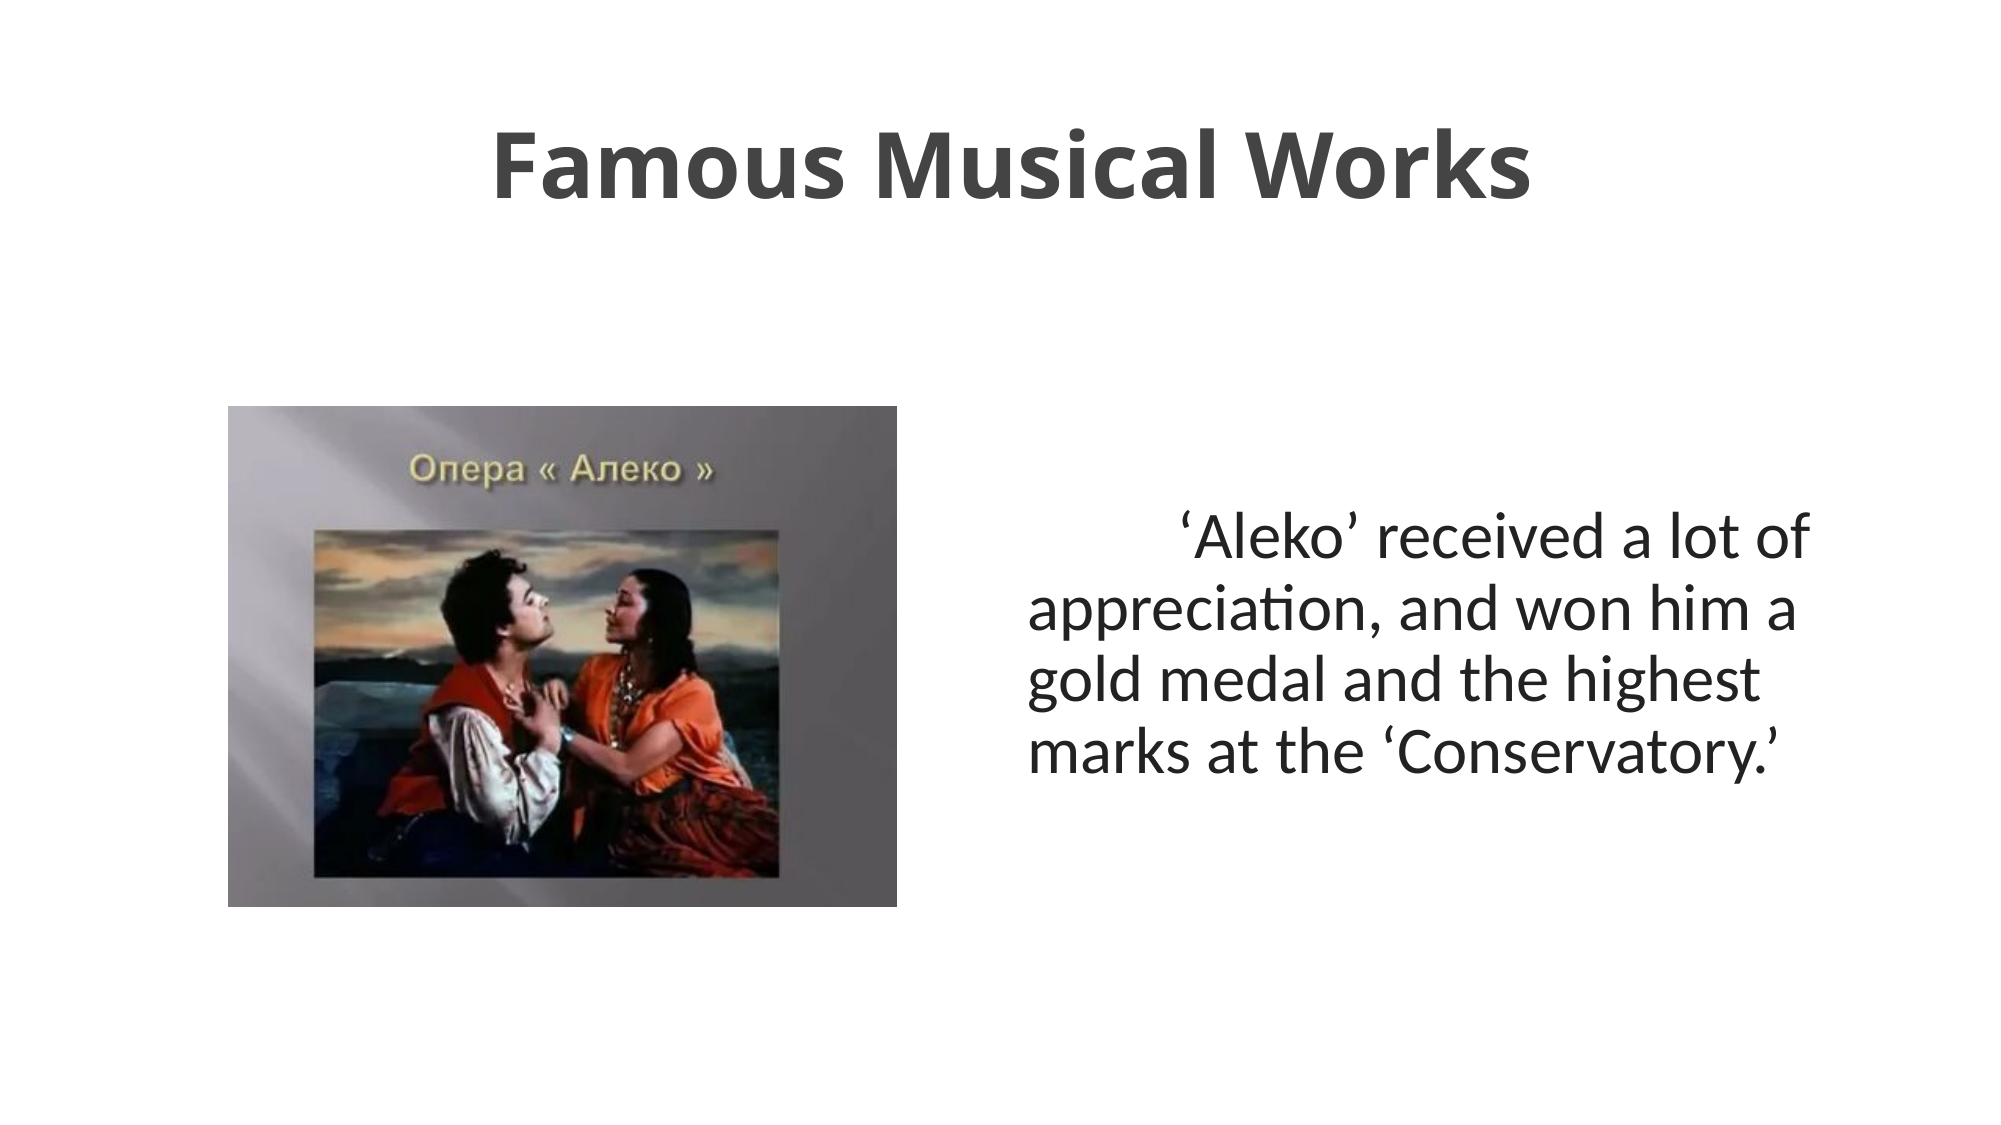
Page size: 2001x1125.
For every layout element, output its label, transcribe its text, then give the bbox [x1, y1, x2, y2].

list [228, 406, 897, 907]
title Famous Musical Works [137, 59, 1863, 278]
list ‘Aleko’ received a lot of appreciation, and won him a gold medal and the highest marks at the ‘Conservatory.’ [1012, 299, 1863, 1014]
